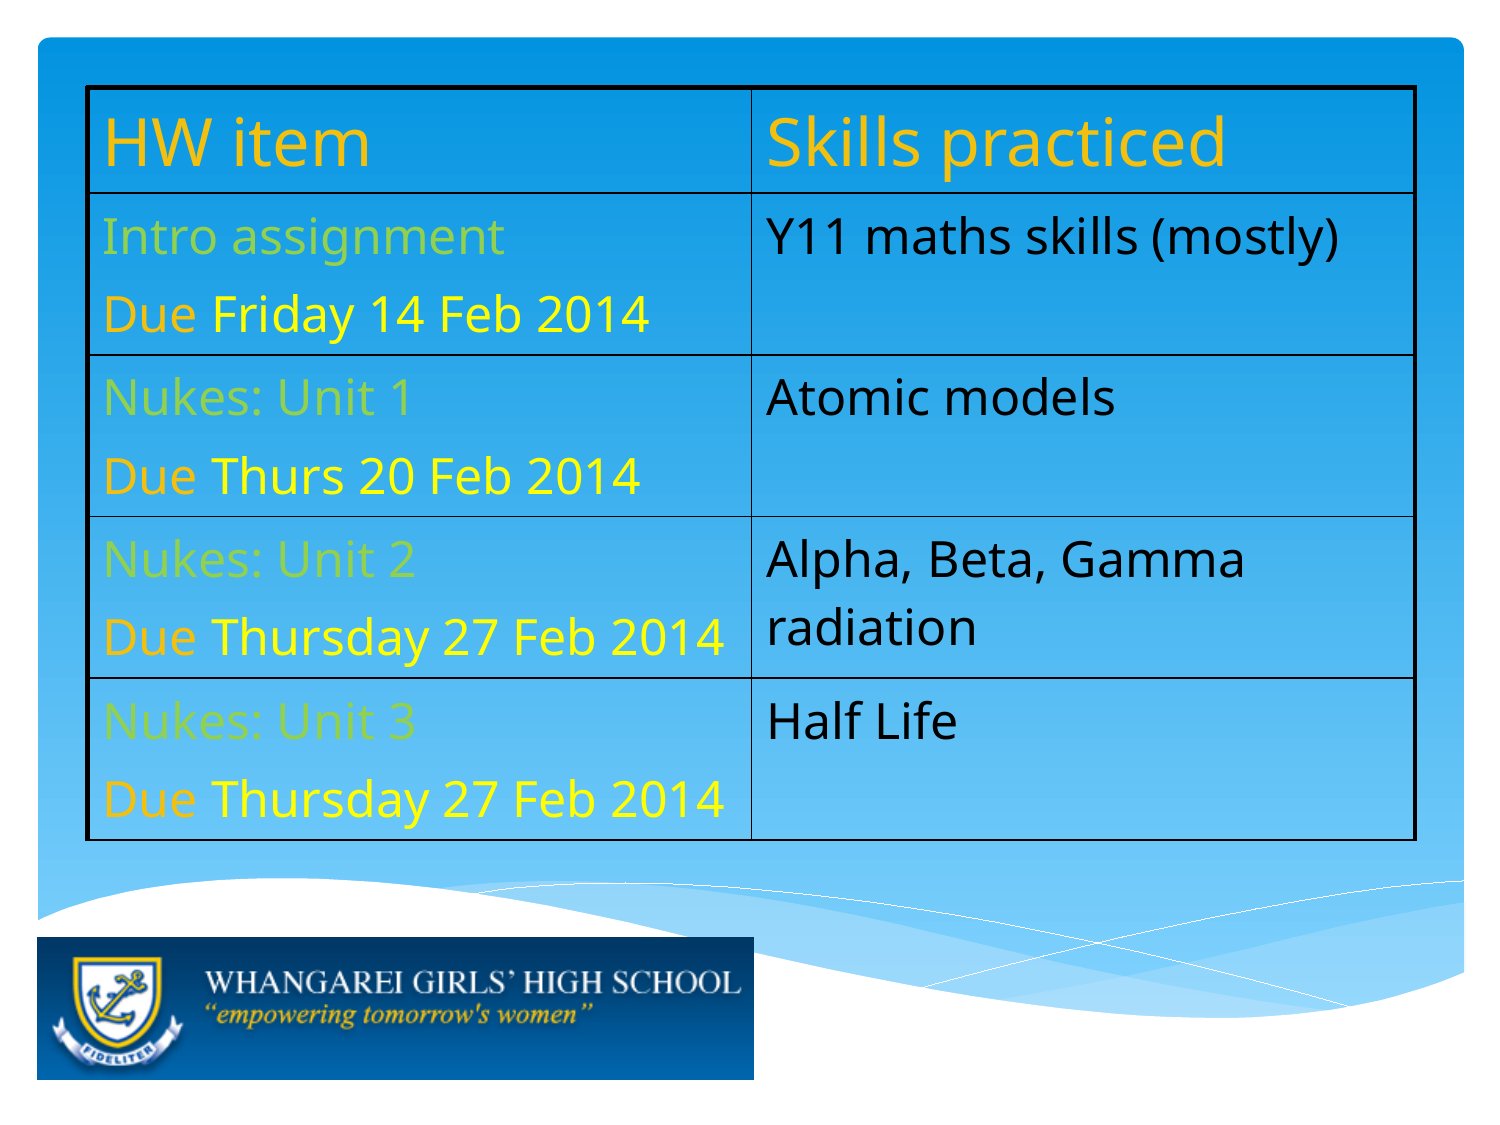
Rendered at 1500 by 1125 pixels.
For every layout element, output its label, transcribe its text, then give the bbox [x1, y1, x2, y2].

picture [37, 937, 754, 1080]
table_cell Nukes: Unit 2 Due Thursday 27 Feb 2014 [90, 517, 751, 677]
table_cell Nukes: Unit 1 Due Thurs 20 Feb 2014 [90, 356, 751, 516]
table_header Skills practiced [752, 90, 1413, 192]
table_header HW item [90, 90, 751, 192]
table_cell Alpha, Beta, Gamma radiation [752, 517, 1413, 677]
table_cell Y11 maths skills (mostly) [752, 194, 1413, 354]
table_cell Intro assignment Due Friday 14 Feb 2014 [90, 194, 751, 354]
table_cell Nukes: Unit 3 Due Thursday 27 Feb 2014 [90, 679, 751, 839]
table_cell Half Life [752, 679, 1413, 839]
table_cell Atomic models [752, 356, 1413, 516]
